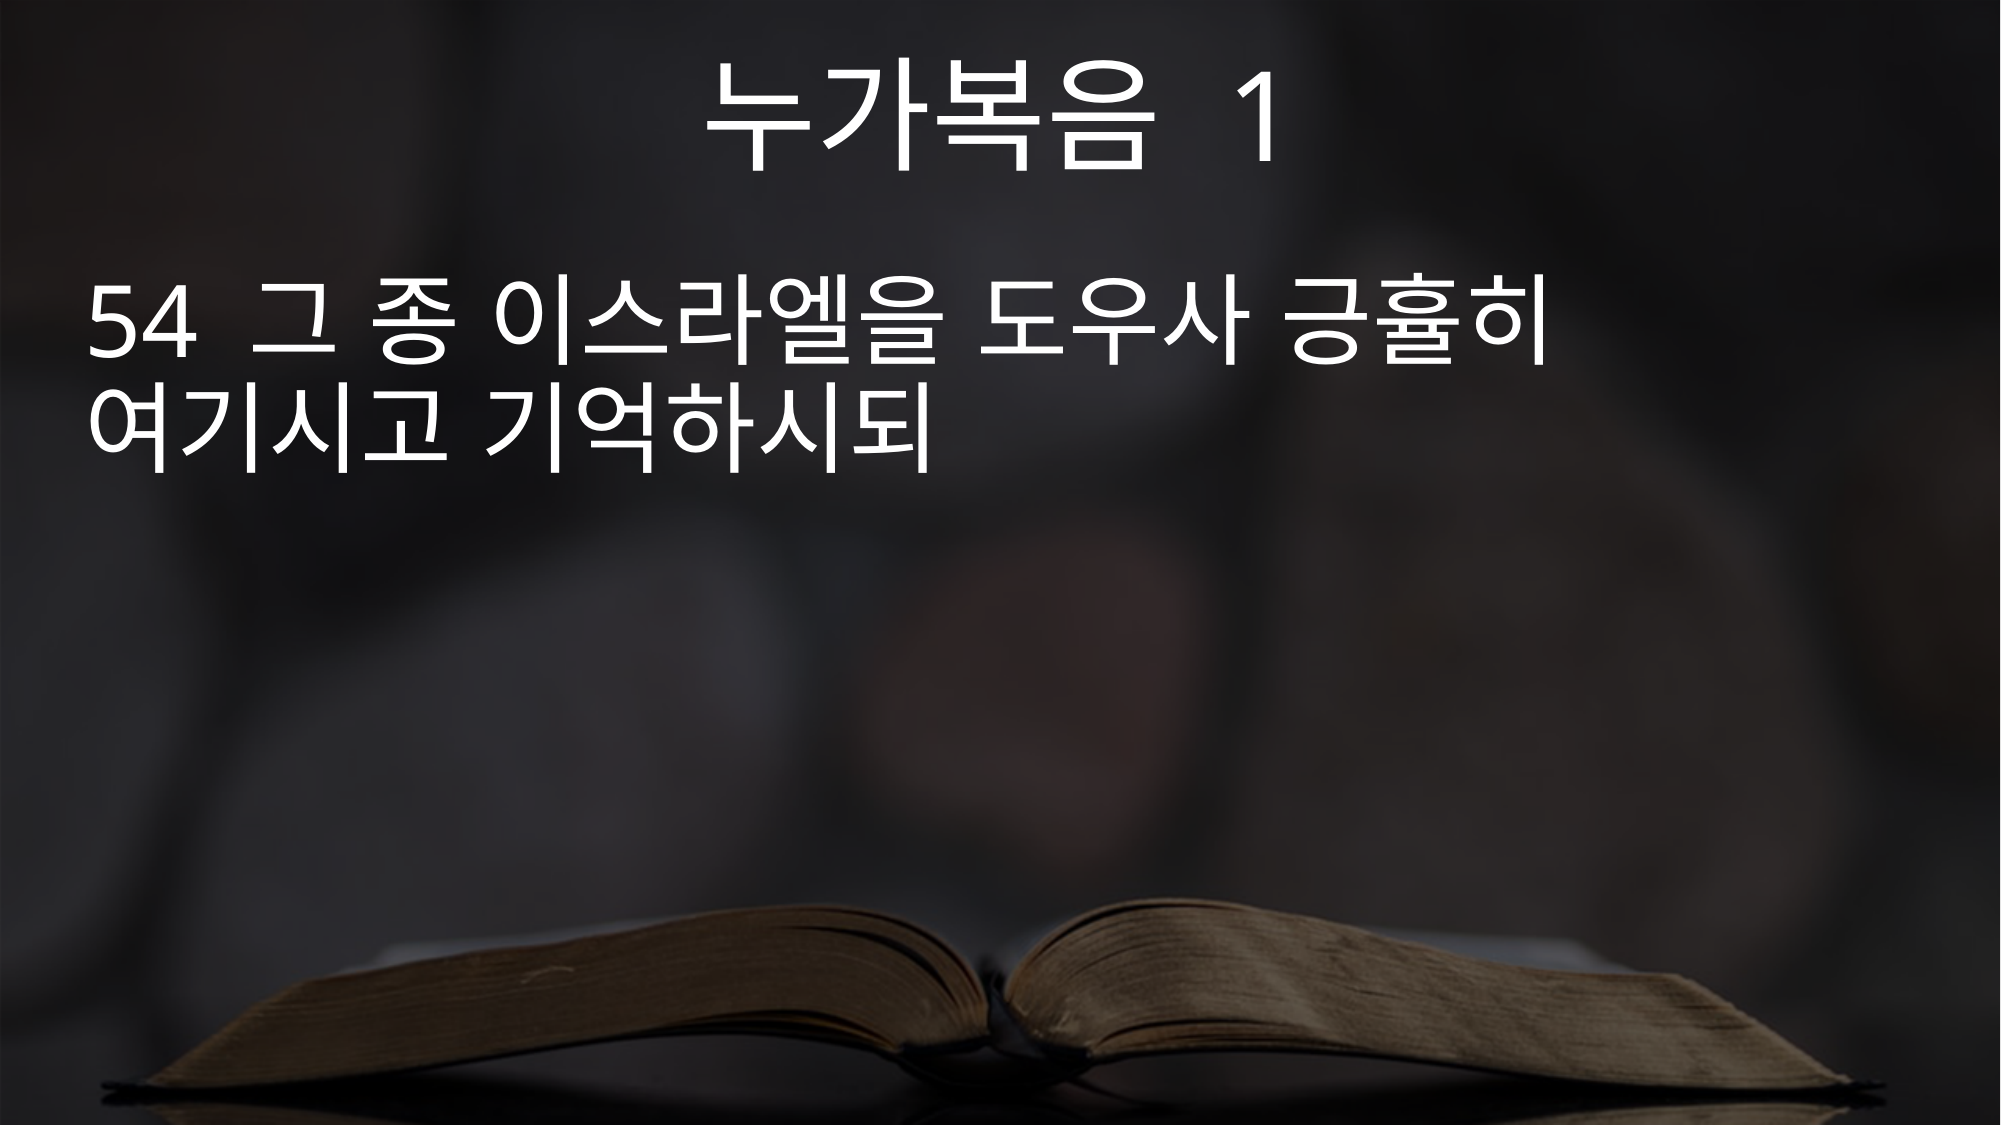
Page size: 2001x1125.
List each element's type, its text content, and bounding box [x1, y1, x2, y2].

footer 누가복음 1 [0, 32, 2000, 192]
list 54 그 종 이스라엘을 도우사 긍휼히 여기시고 기억하시되 [69, 263, 1953, 423]
picture [0, 0, 2001, 1125]
